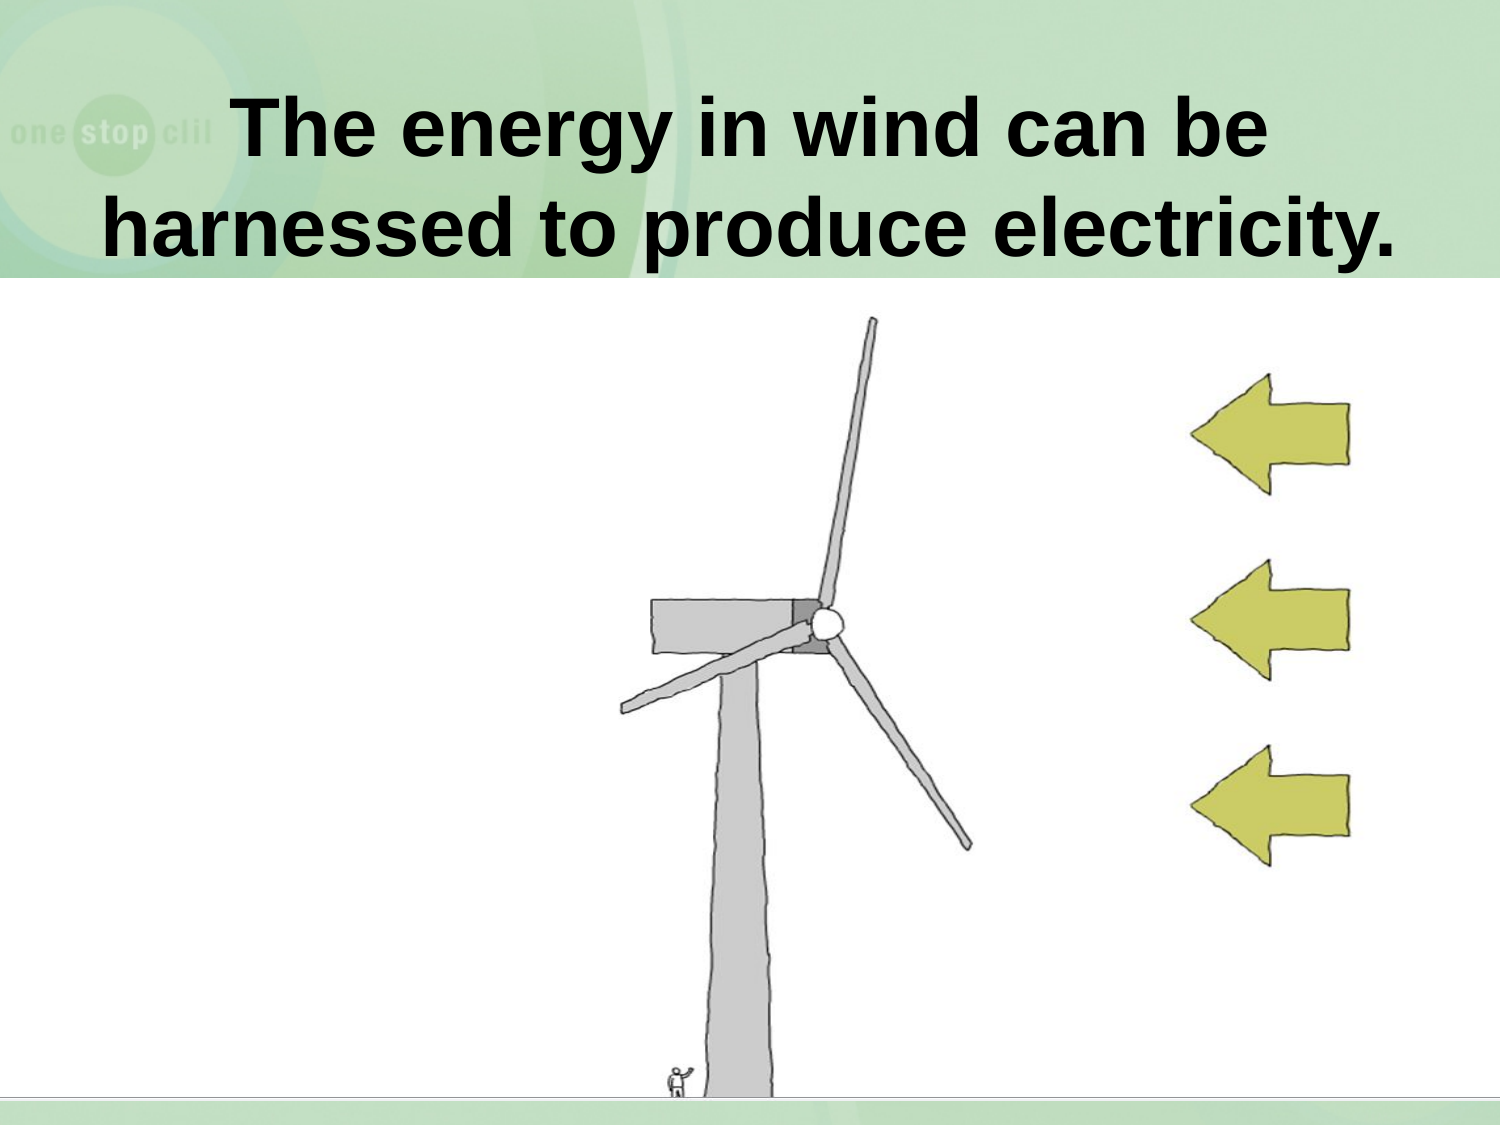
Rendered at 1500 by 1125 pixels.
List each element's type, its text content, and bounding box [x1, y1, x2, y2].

picture [0, 0, 1500, 1125]
title The energy in wind can be harnessed to produce electricity. [75, 79, 1425, 268]
